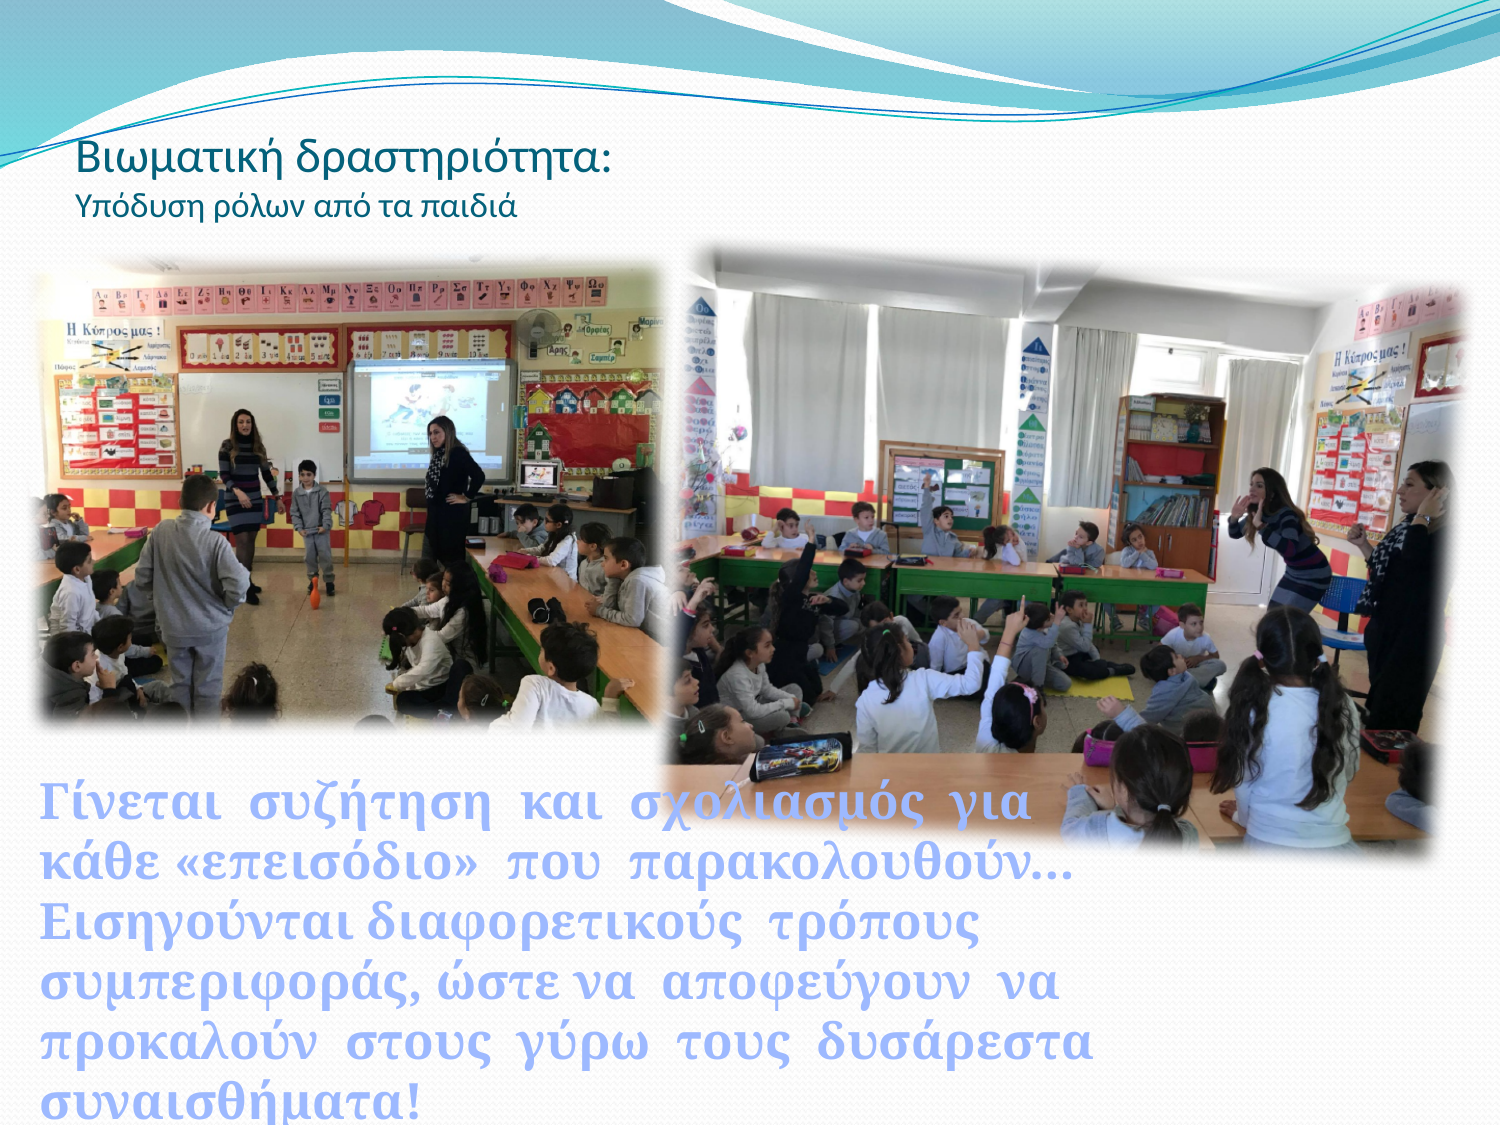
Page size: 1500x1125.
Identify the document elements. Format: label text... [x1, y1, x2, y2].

title Βιωματική δραστηριότητα: Υπόδυση ρόλων από τα παιδιά [75, 115, 1438, 225]
text_box Γίνεται συζήτηση και σχολιασμός για κάθε «επεισόδιο» που παρακολουθούν… Εισηγούνται διαφορετικούς τρόπους συμπεριφοράς, ώστε να αποφεύγουν να προκαλούν στους γύρω τους δυσάρεστα συναισθήματα! [24, 762, 1175, 1125]
picture [24, 249, 1463, 854]
